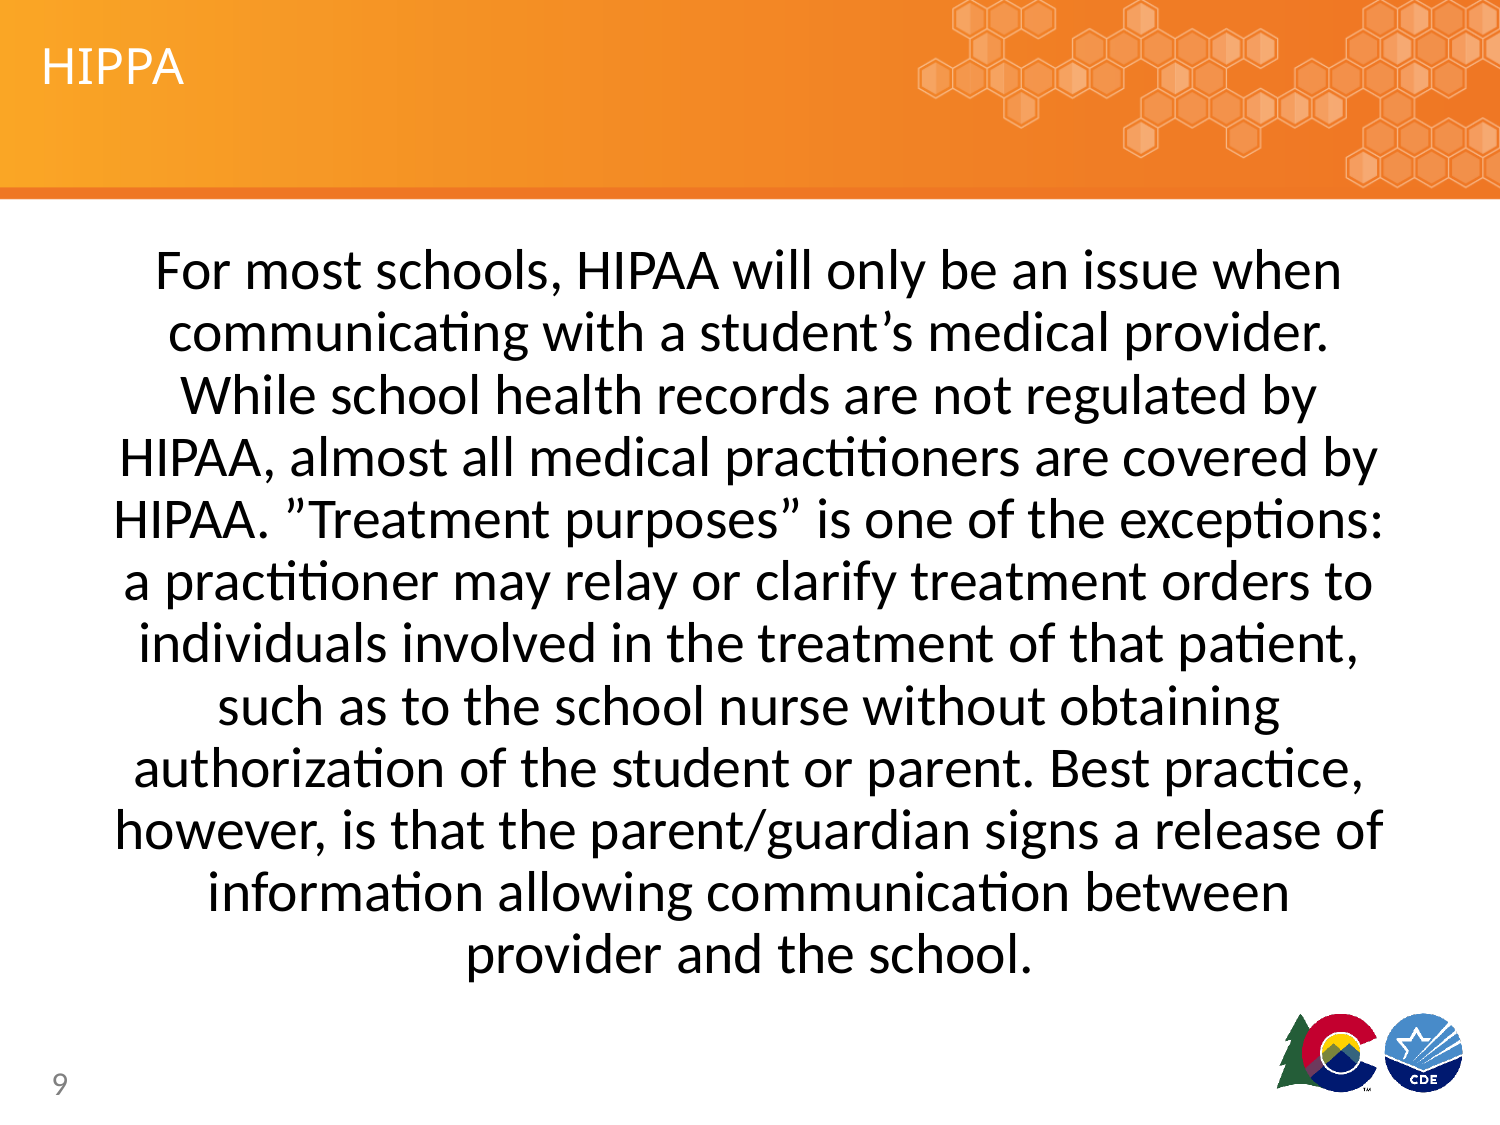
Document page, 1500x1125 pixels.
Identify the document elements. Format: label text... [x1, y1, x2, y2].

picture [1275, 1012, 1463, 1093]
picture [0, 0, 1500, 200]
slide_number 9 [36, 1054, 375, 1115]
title HIPPA [40, 41, 1038, 166]
list For most schools, HIPAA will only be an issue when communicating with a student’s medical provider. While school health records are not regulated by HIPAA, almost all medical practitioners are covered by HIPAA. ”Treatment purposes” is one of the exceptions: a practitioner may relay or clarify treatment orders to individuals involved in the treatment of that patient, such as to the school nurse without obtaining authorization of the student or parent. Best practice, however, is that the parent/guardian signs a release of information allowing communication between provider and the school. [103, 239, 1397, 1002]
